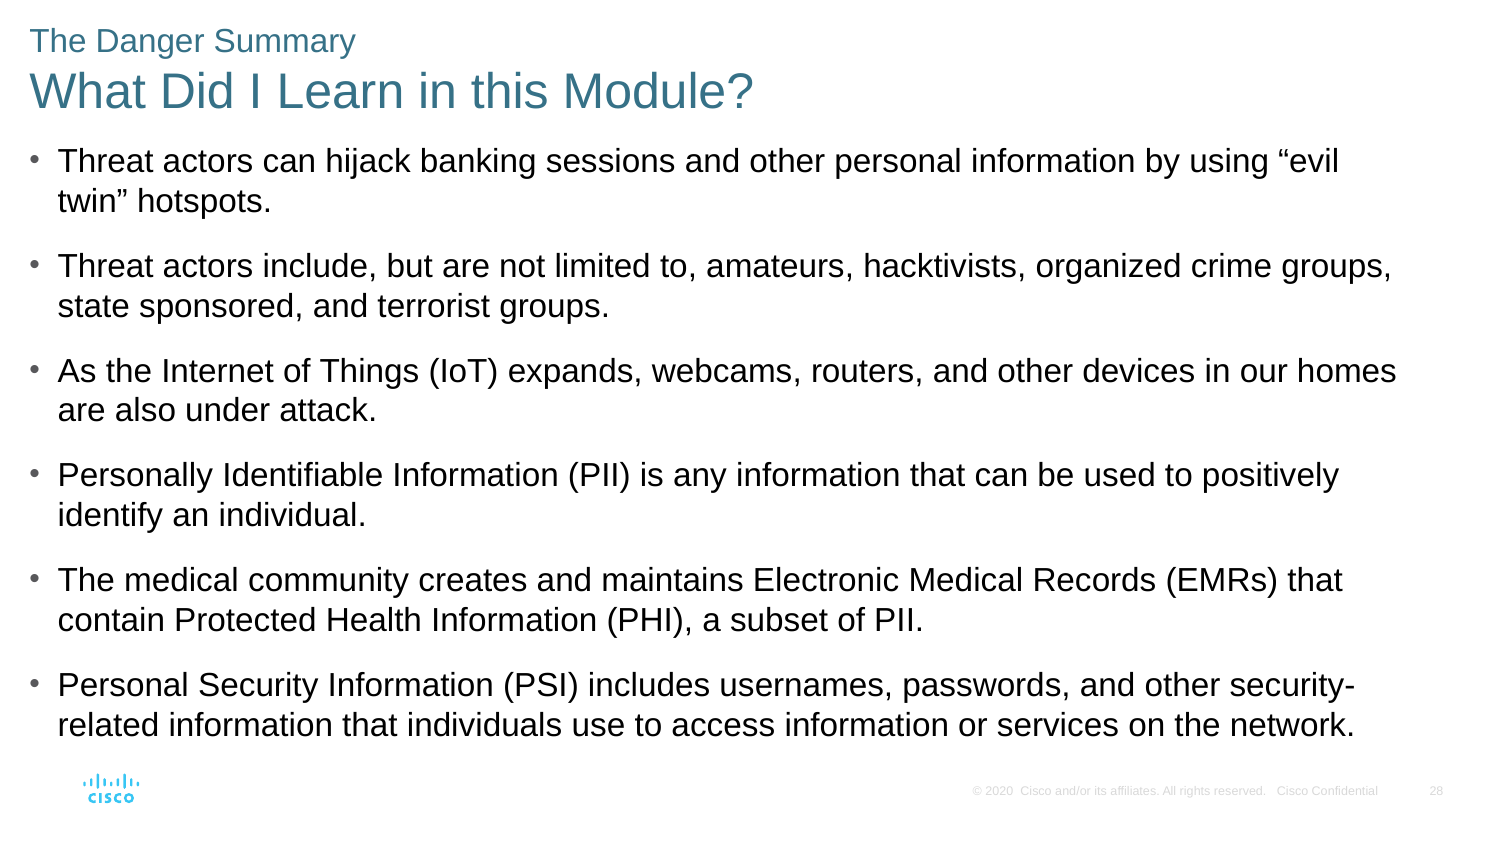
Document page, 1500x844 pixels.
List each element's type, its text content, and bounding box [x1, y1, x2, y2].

list Threat actors can hijack banking sessions and other personal information by using “evil twin” hotspots. Threat actors include, but are not limited to, amateurs, hacktivists, organized crime groups, state sponsored, and terrorist groups. As the Internet of Things (IoT) expands, webcams, routers, and other devices in our homes are also under attack. Personally Identifiable Information (PII) is any information that can be used to positively identify an individual. The medical community creates and maintains Electronic Medical Records (EMRs) that contain Protected Health Information (PHI), a subset of PII. Personal Security Information (PSI) includes usernames, passwords, and other security-related information that individuals use to access information or services on the network. [14, 131, 1451, 764]
title The Danger Summary What Did I Learn in this Module? [14, 6, 1024, 131]
